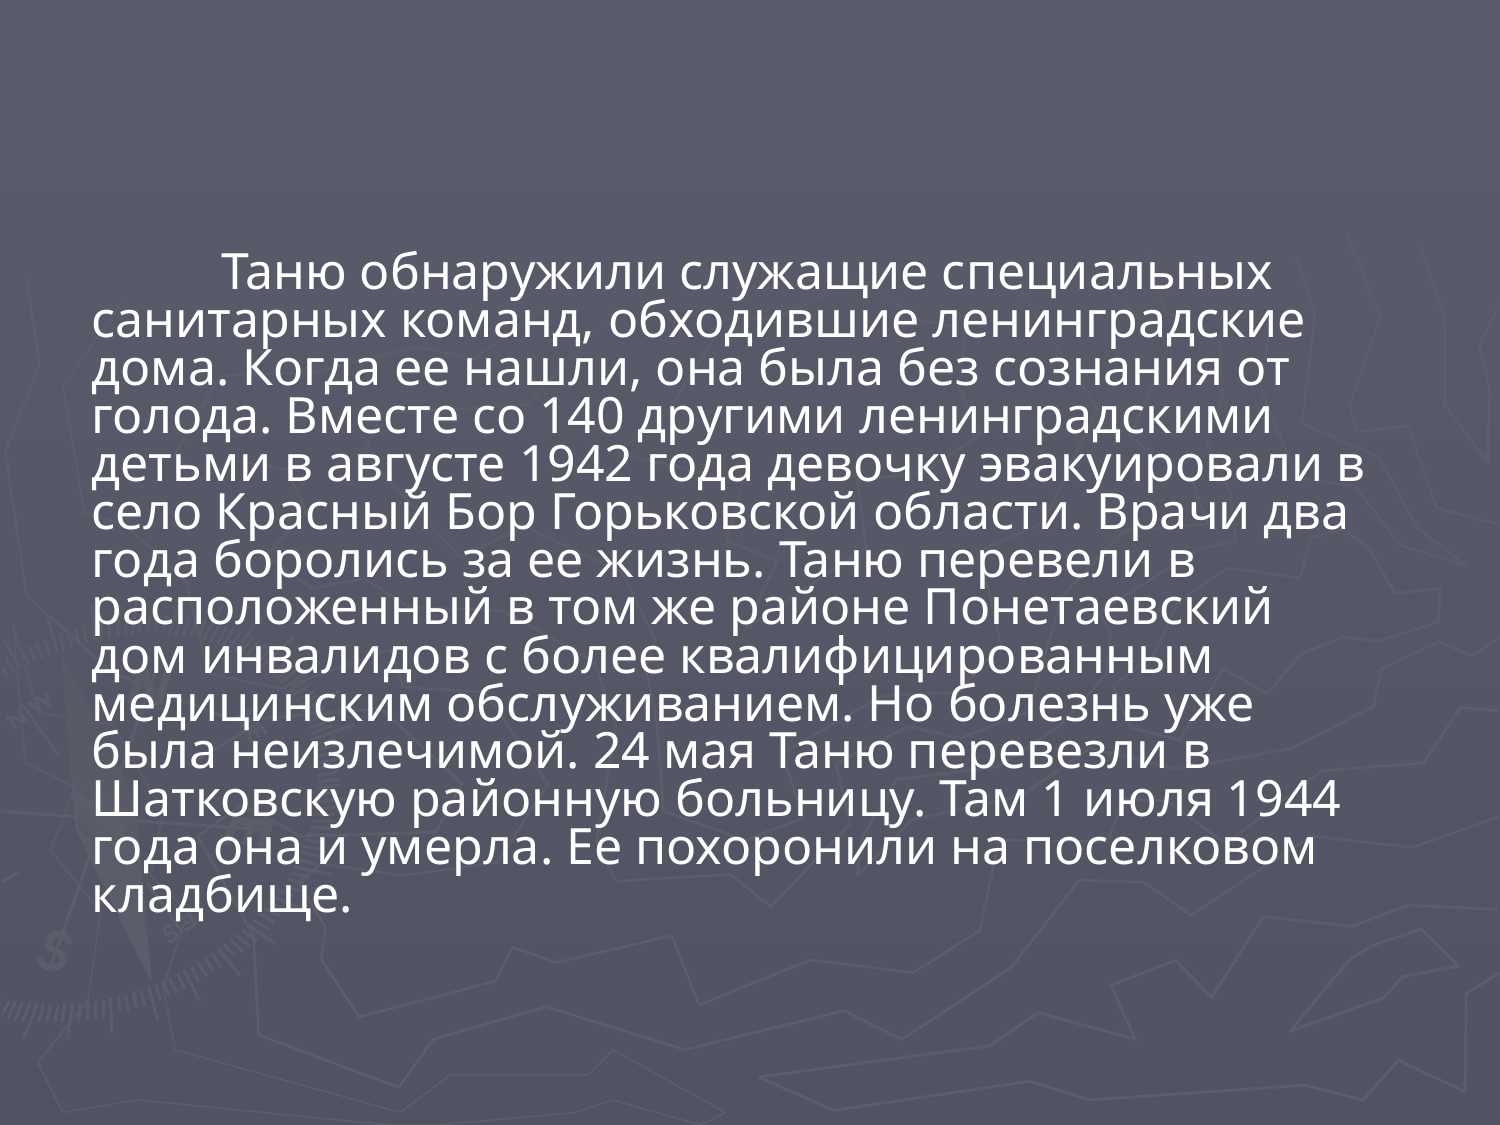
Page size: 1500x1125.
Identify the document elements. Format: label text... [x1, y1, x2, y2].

text_box Таню обнаружили служащие специальных санитарных команд, обходившие ленинградские дома. Когда ее нашли, она была без сознания от голода. Вместе со 140 другими ленинградскими детьми в августе 1942 года девочку эвакуировали в село Красный Бор Горьковской области. Врачи два года боролись за ее жизнь. Таню перевели в расположенный в том же районе Понетаевский дом инвалидов с более квалифицированным медицинским обслуживанием. Но болезнь уже была неизлечимой. 24 мая Таню перевезли в Шатковскую районную больницу. Там 1 июля 1944 года она и умерла. Ее похоронили на поселковом кладбище. [76, 0, 1388, 930]
